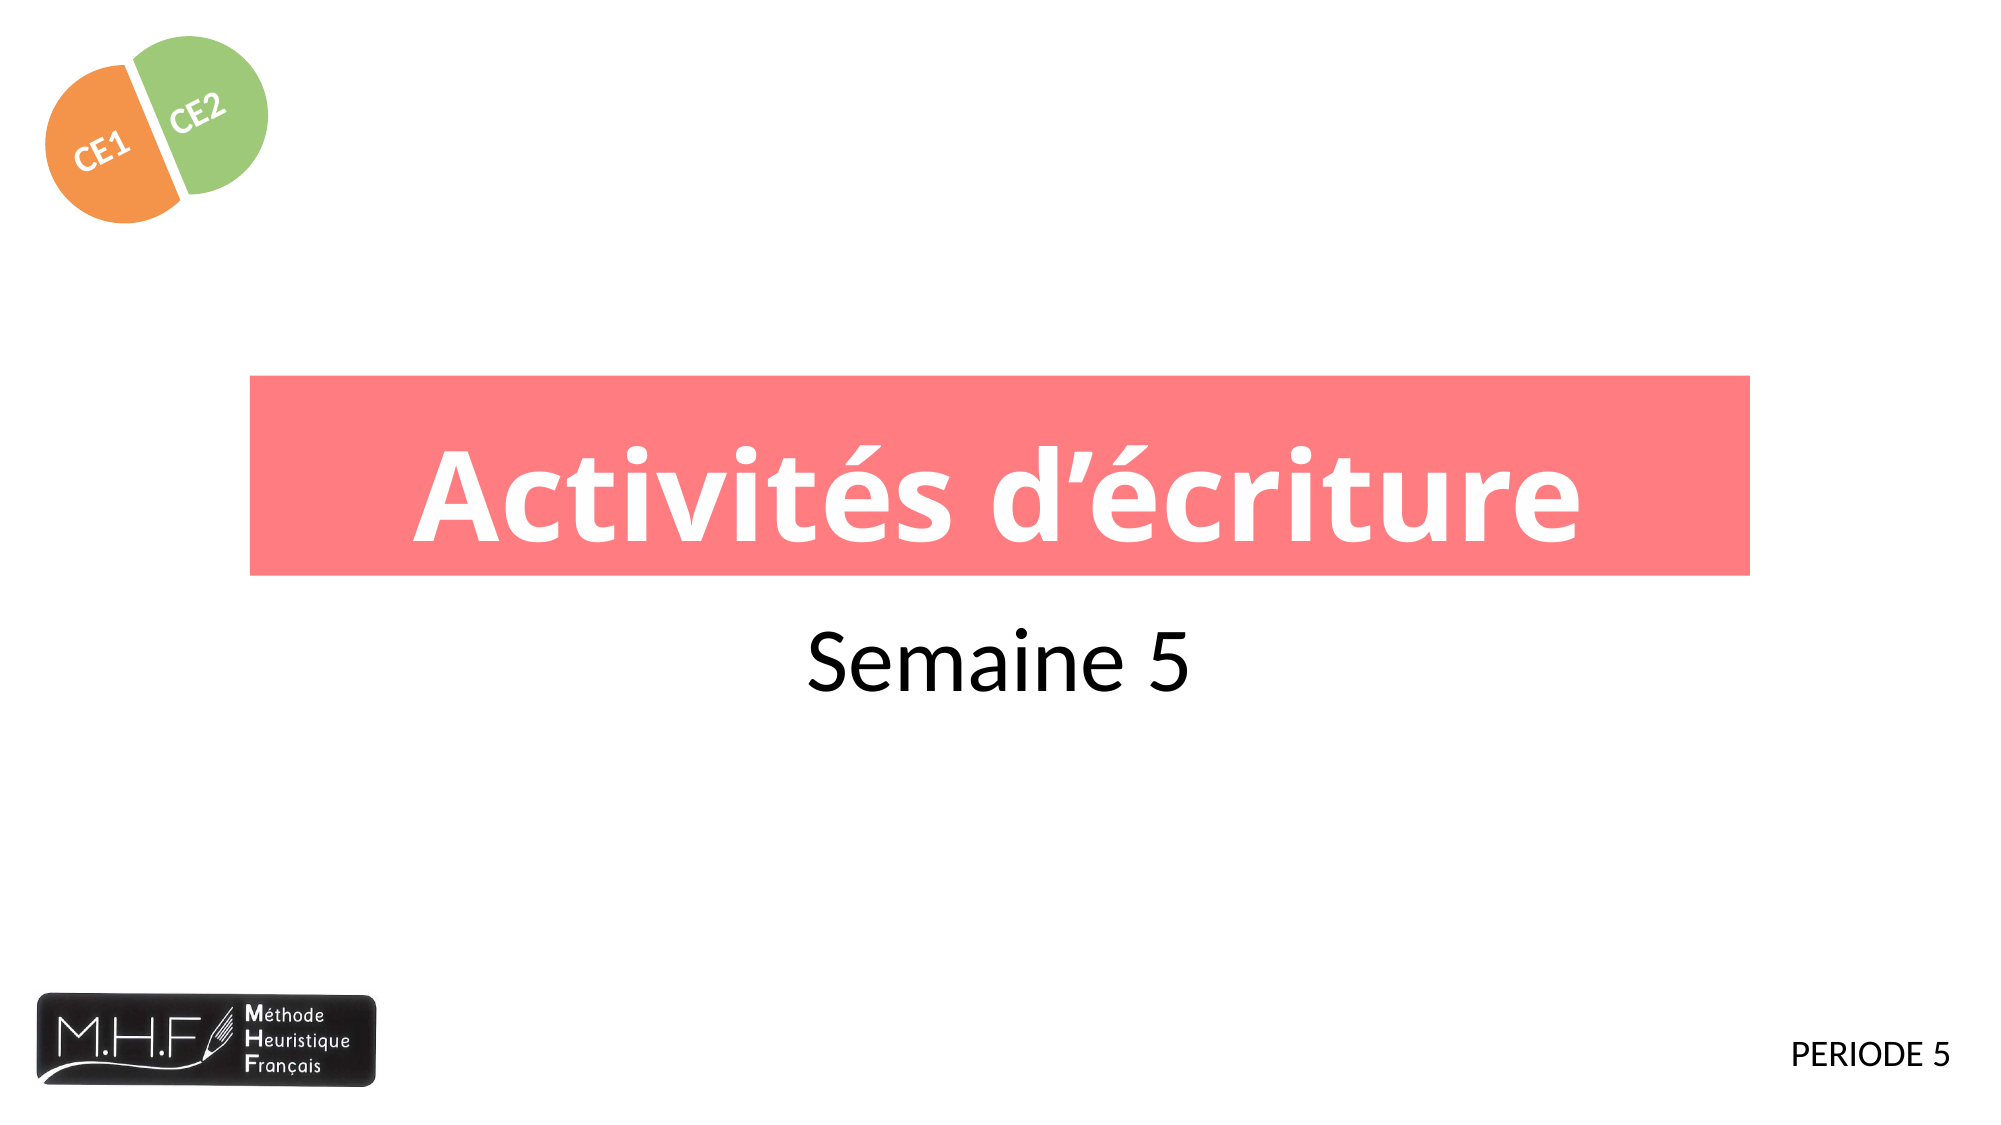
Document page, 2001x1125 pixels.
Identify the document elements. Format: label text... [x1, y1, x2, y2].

picture [33, 990, 379, 1089]
title Activités d’écriture [249, 375, 1750, 576]
text_box PERIODE 5 [1362, 1021, 1967, 1082]
subtitle Semaine 5 [249, 604, 1750, 877]
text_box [45, 35, 269, 224]
